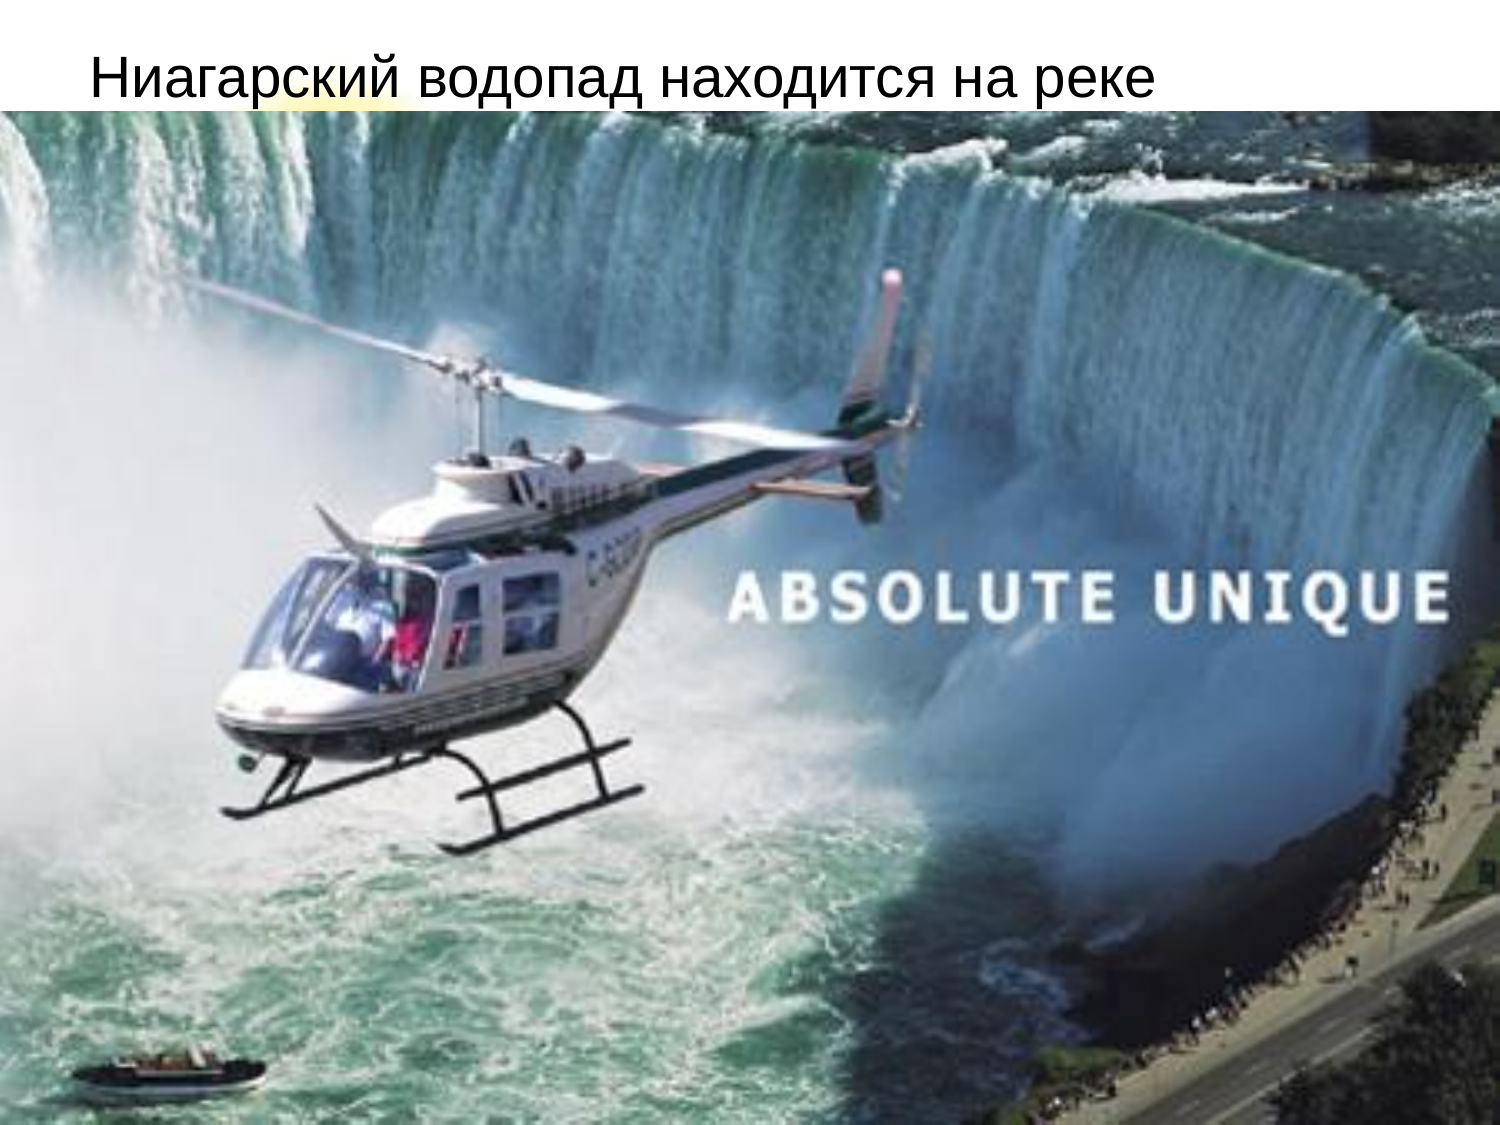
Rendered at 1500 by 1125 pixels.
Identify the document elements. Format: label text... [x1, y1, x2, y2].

picture [0, 0, 1500, 1125]
list Ниагарский водопад находится на реке Ниагара, которая соединяет между собой два озера — Эри и Онтарио. Уровень в Онтарио на 99 м ниже, чем в озере Эри. Вытекая из Эри, река Ниагара сначала течет спокойно, затем, встречая на своем пути обрыв, с огромным шумом падает вниз в озеро Онтарио с высоты почти 50 м. Ниагарский водопад — один из самых мощных водопадов на земном шаре. Он обладает большими запасами гидроэнергии. На нем построена гидроэлектростанция. А в обход водопада, чтобы попасть из озера Эри в озеро Онтарио, сооружен судоходный канал. [0, 23, 1351, 111]
